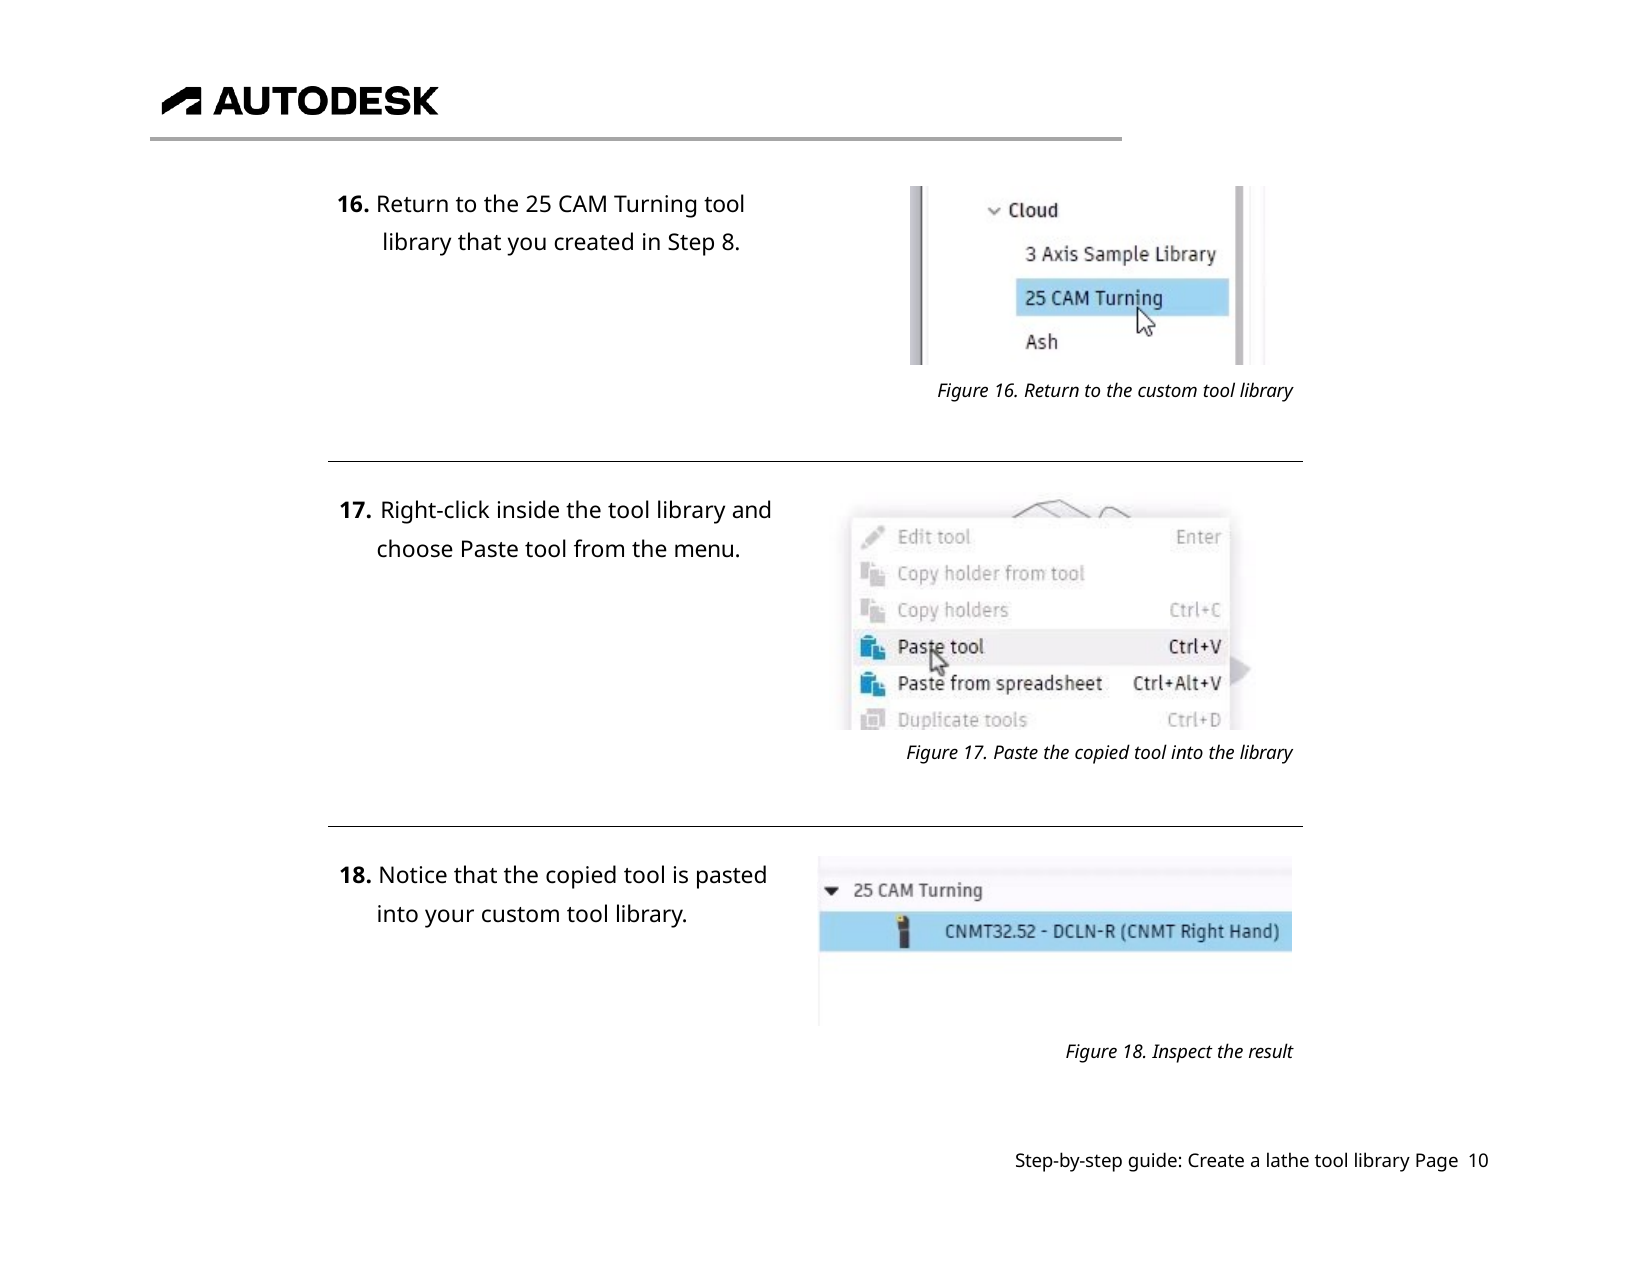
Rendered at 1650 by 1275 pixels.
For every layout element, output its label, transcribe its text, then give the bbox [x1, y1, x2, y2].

picture [161, 86, 439, 115]
table_header 16. Return to the 25 CAM Turning tool library that you created in Step 8. [328, 187, 798, 461]
picture [910, 186, 1270, 365]
table_cell Figure 17. Paste the copied tool into the library [798, 462, 1303, 826]
slide_number Step-by-step guide: Create a lathe tool library Page 10 [1013, 1145, 1509, 1275]
table_cell Figure 18. Inspect the result [798, 827, 1303, 1071]
picture [817, 856, 1293, 1026]
table_header Figure 16. Return to the custom tool library [798, 187, 1303, 461]
picture [829, 491, 1256, 730]
table_cell 17. Right-click inside the tool library and choose Paste tool from the menu. [328, 462, 798, 826]
table_cell 18. Notice that the copied tool is pasted into your custom tool library. [328, 827, 798, 1071]
